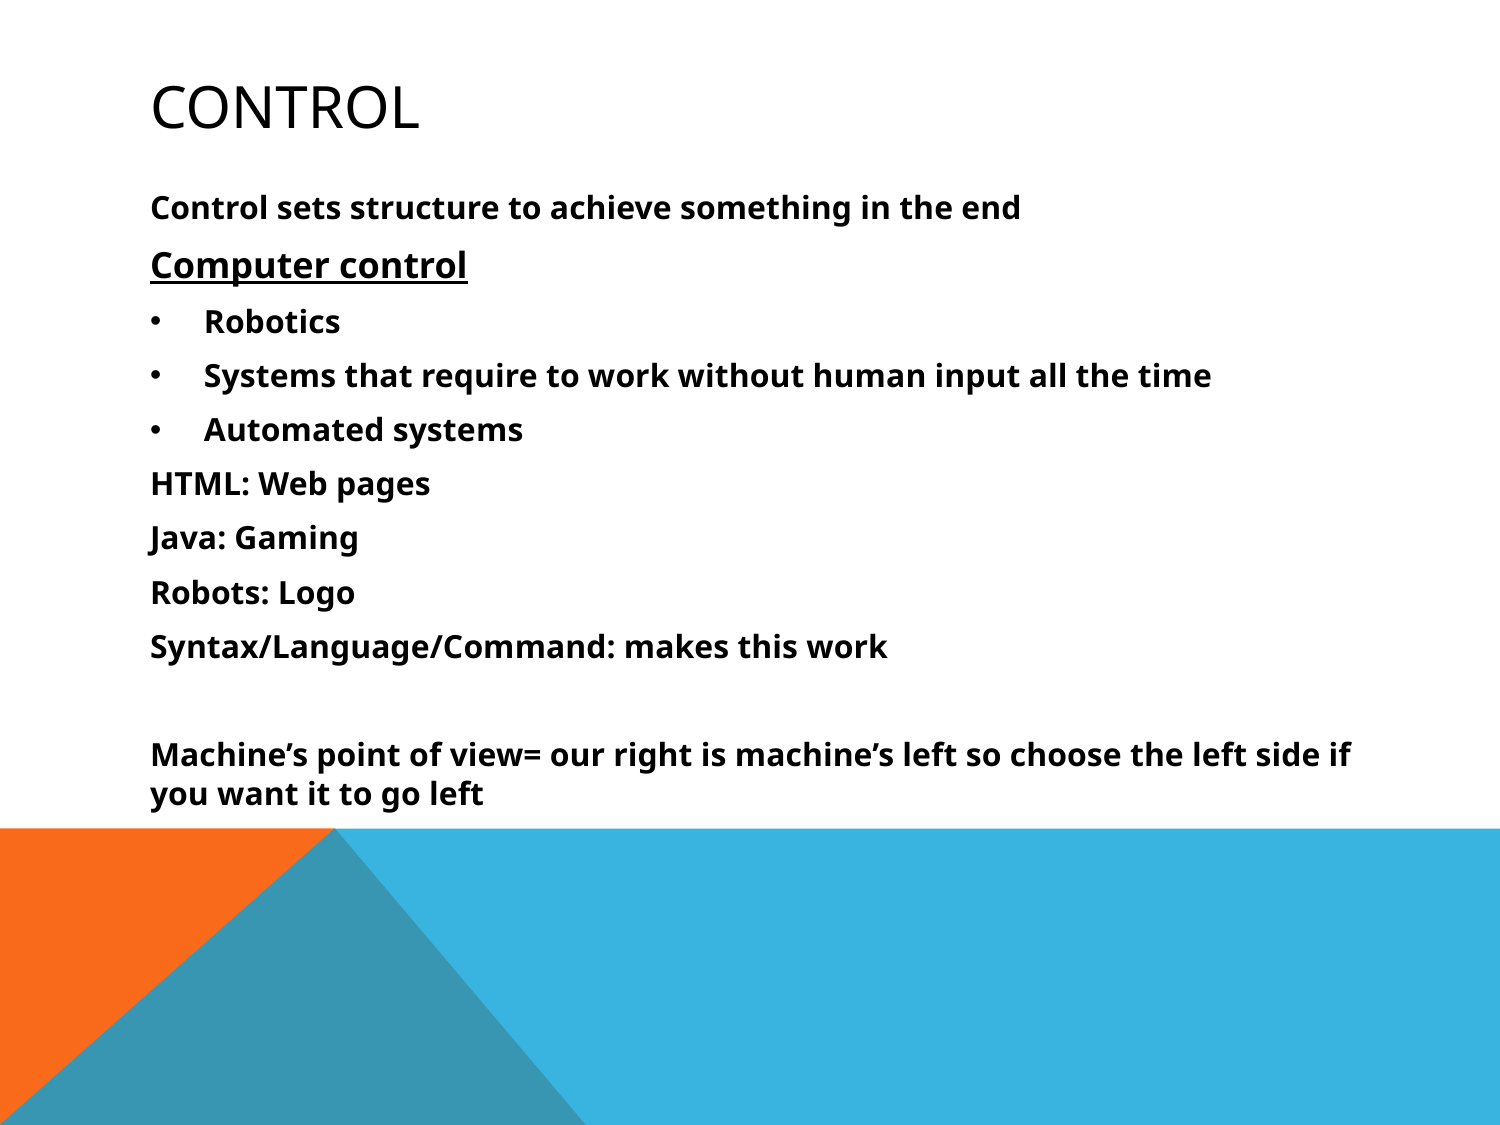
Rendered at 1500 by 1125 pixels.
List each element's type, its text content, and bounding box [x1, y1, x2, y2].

list Control sets structure to achieve something in the end Computer control Robotics Systems that require to work without human input all the time Automated systems HTML: Web pages Java: Gaming Robots: Logo Syntax/Language/Command: makes this work Machine’s point of view= our right is machine’s left so choose the left side if you want it to go left [135, 180, 1369, 823]
title Control [135, 60, 1369, 150]
